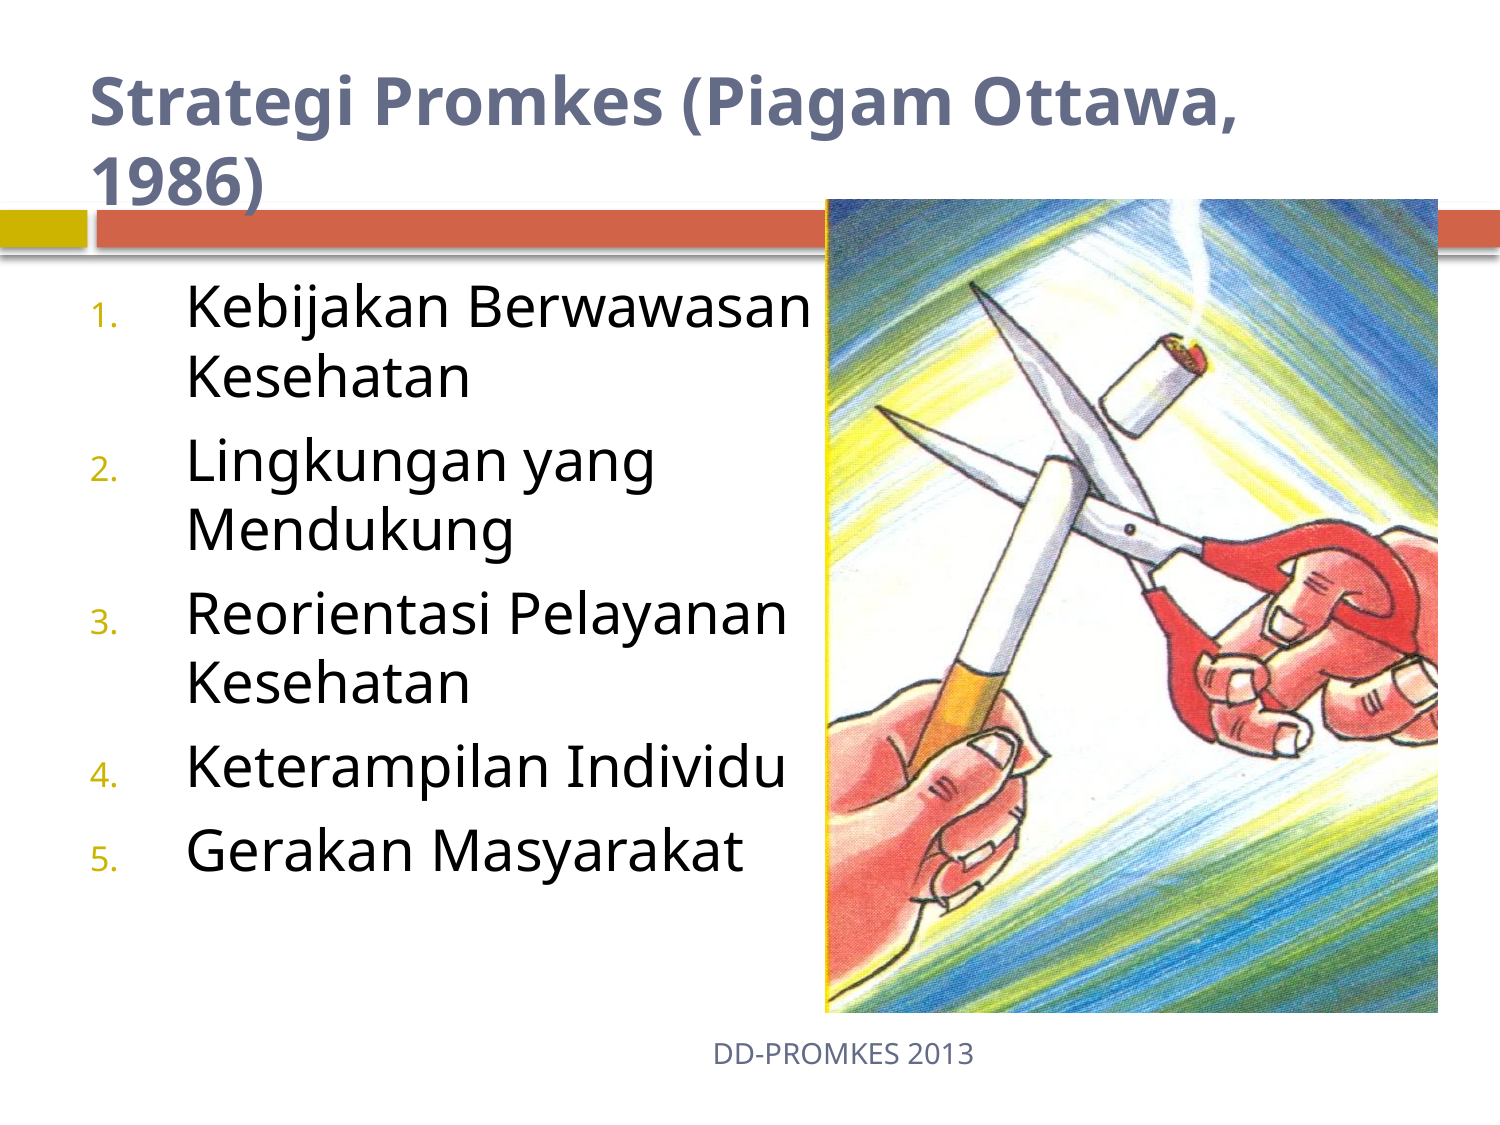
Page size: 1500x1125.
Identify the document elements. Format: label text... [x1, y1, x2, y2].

footer DD-PROMKES 2013 [99, 1024, 990, 1085]
title Strategi Promkes (Piagam Ottawa, 1986) [75, 45, 1425, 233]
picture [824, 199, 1438, 1013]
text_box Kebijakan Berwawasan Kesehatan Lingkungan yang Mendukung Reorientasi Pelayanan Kesehatan Keterampilan Individu Gerakan Masyarakat [74, 262, 818, 963]
